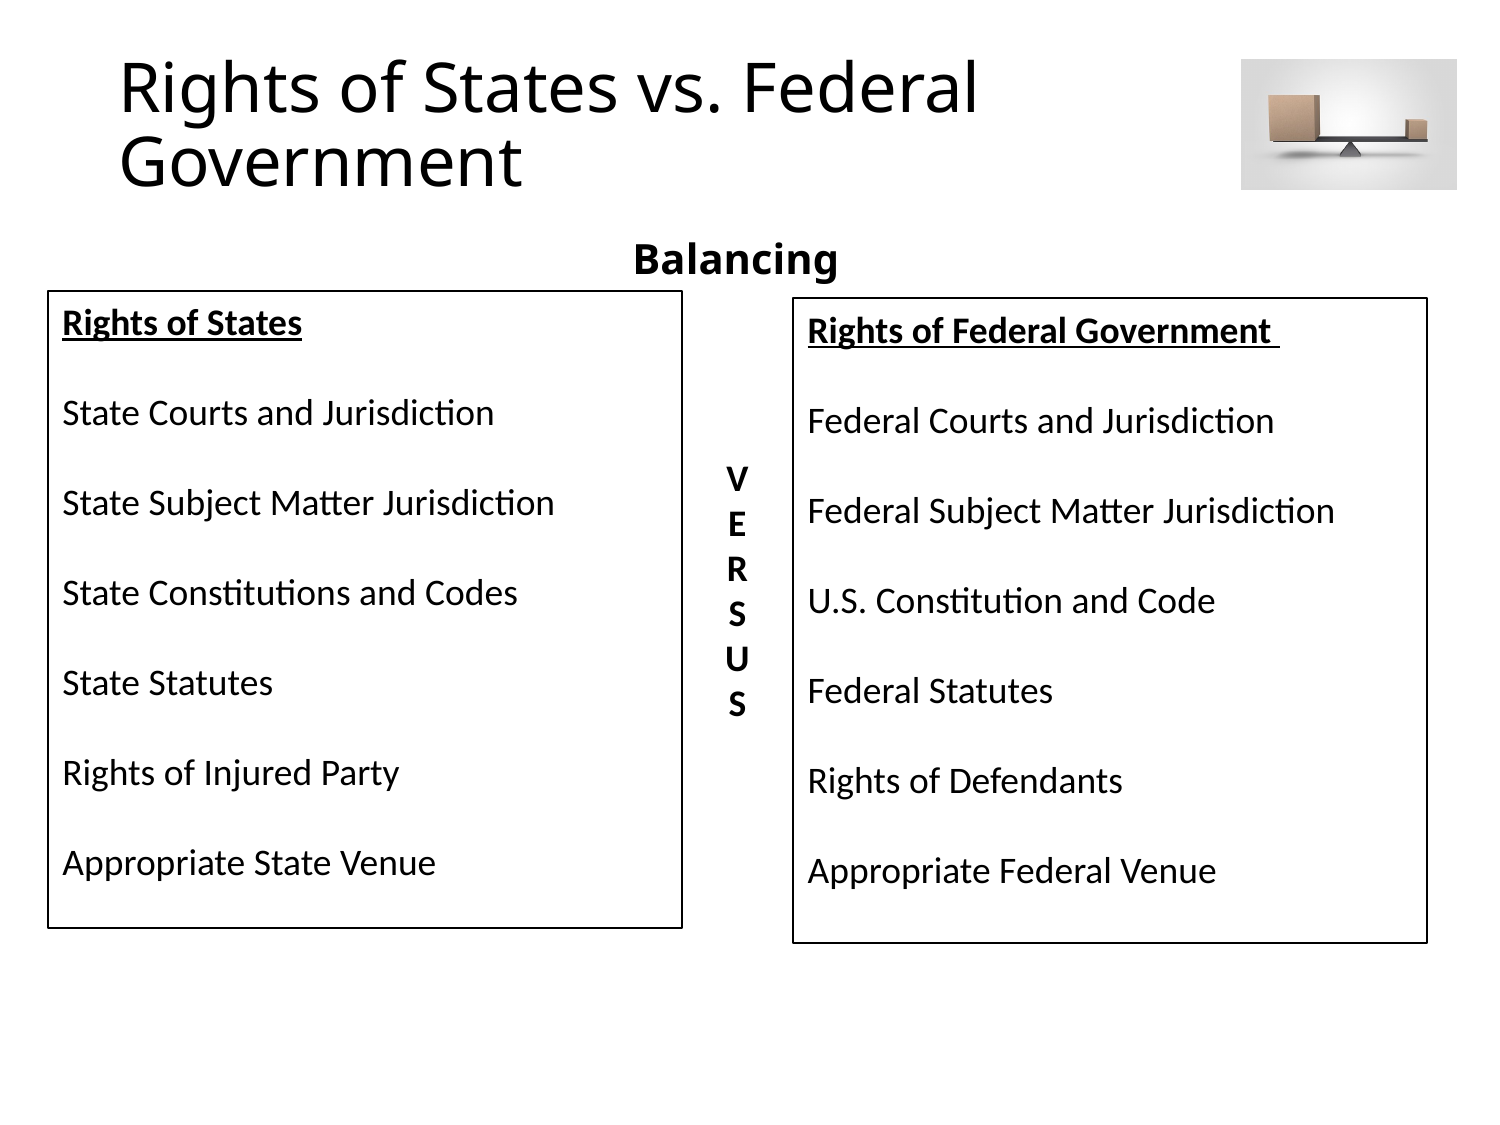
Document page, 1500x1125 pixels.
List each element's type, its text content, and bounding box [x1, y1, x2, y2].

title Rights of States vs. Federal Government [102, 59, 1398, 195]
text_box Balancing [617, 225, 855, 290]
text_box Rights of Federal Government Federal Courts and Jurisdiction Federal Subject Matter Jurisdiction U.S. Constitution and Code Federal Statutes Rights of Defendants Appropriate Federal Venue [792, 298, 1428, 944]
text_box V E R S U S [706, 401, 769, 732]
text_box Rights of States State Courts and Jurisdiction State Subject Matter Jurisdiction State Constitutions and Codes State Statutes Rights of Injured Party Appropriate State Venue [47, 290, 682, 928]
picture [1241, 59, 1457, 190]
